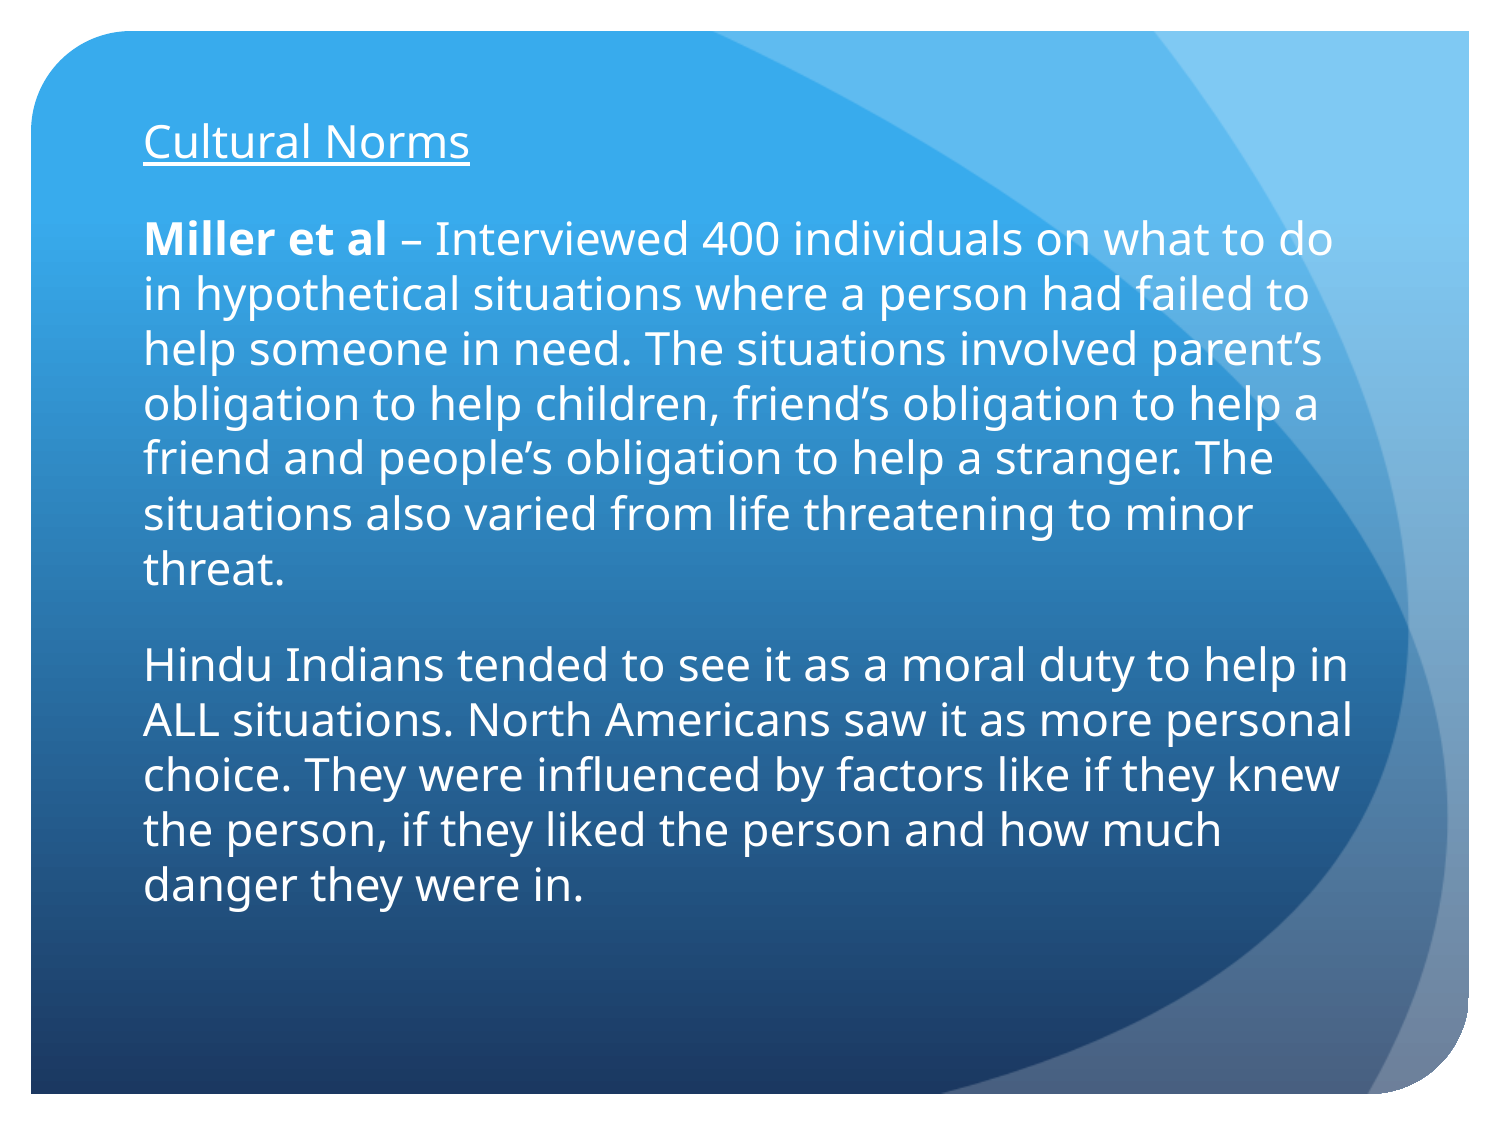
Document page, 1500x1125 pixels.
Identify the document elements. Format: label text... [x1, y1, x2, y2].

picture [24, 30, 1473, 1094]
list Cultural Norms Miller et al – Interviewed 400 individuals on what to do in hypothetical situations where a person had failed to help someone in need. The situations involved parent’s obligation to help children, friend’s obligation to help a friend and people’s obligation to help a stranger. The situations also varied from life threatening to minor threat. Hindu Indians tended to see it as a moral duty to help in ALL situations. North Americans saw it as more personal choice. They were influenced by factors like if they knew the person, if they liked the person and how much danger they were in. [127, 105, 1372, 991]
